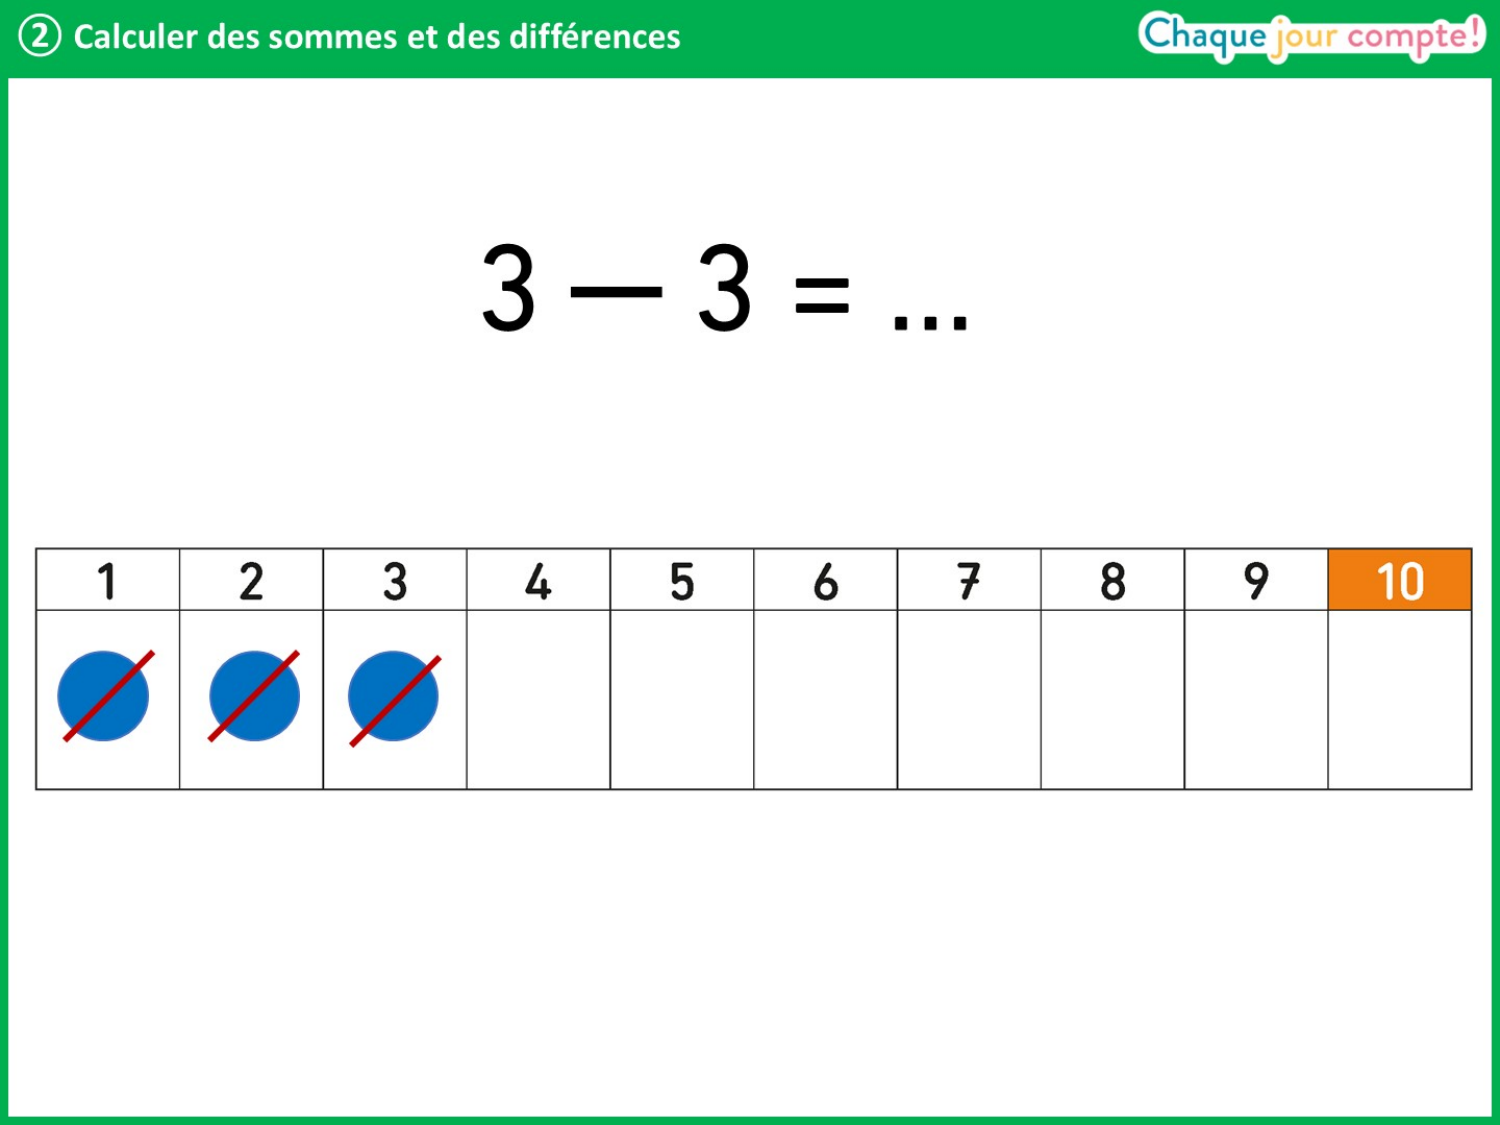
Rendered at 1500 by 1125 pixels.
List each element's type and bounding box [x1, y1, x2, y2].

list [0, 0, 1500, 1125]
